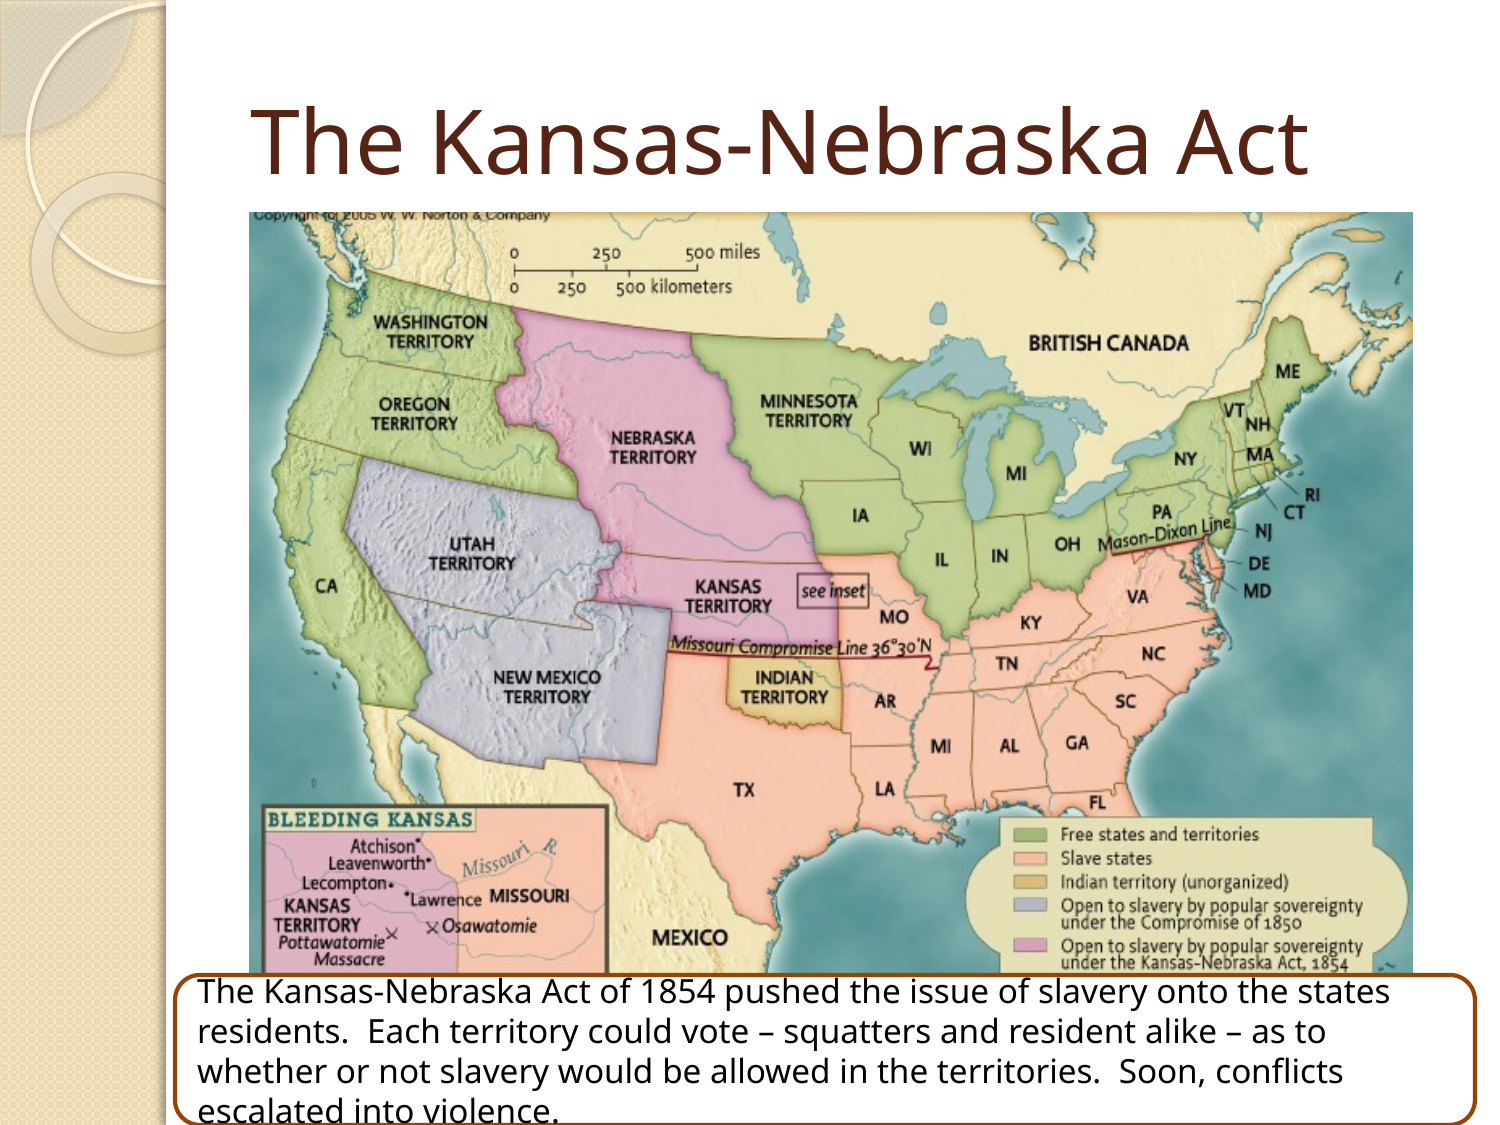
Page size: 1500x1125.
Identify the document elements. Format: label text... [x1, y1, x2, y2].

title The Kansas-Nebraska Act [235, 45, 1466, 233]
text_box The Kansas-Nebraska Act of 1854 pushed the issue of slavery onto the states residents. Each territory could vote – squatters and resident alike – as to whether or not slavery would be allowed in the territories. Soon, conflicts escalated into violence. [172, 972, 1478, 1125]
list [249, 212, 1413, 988]
